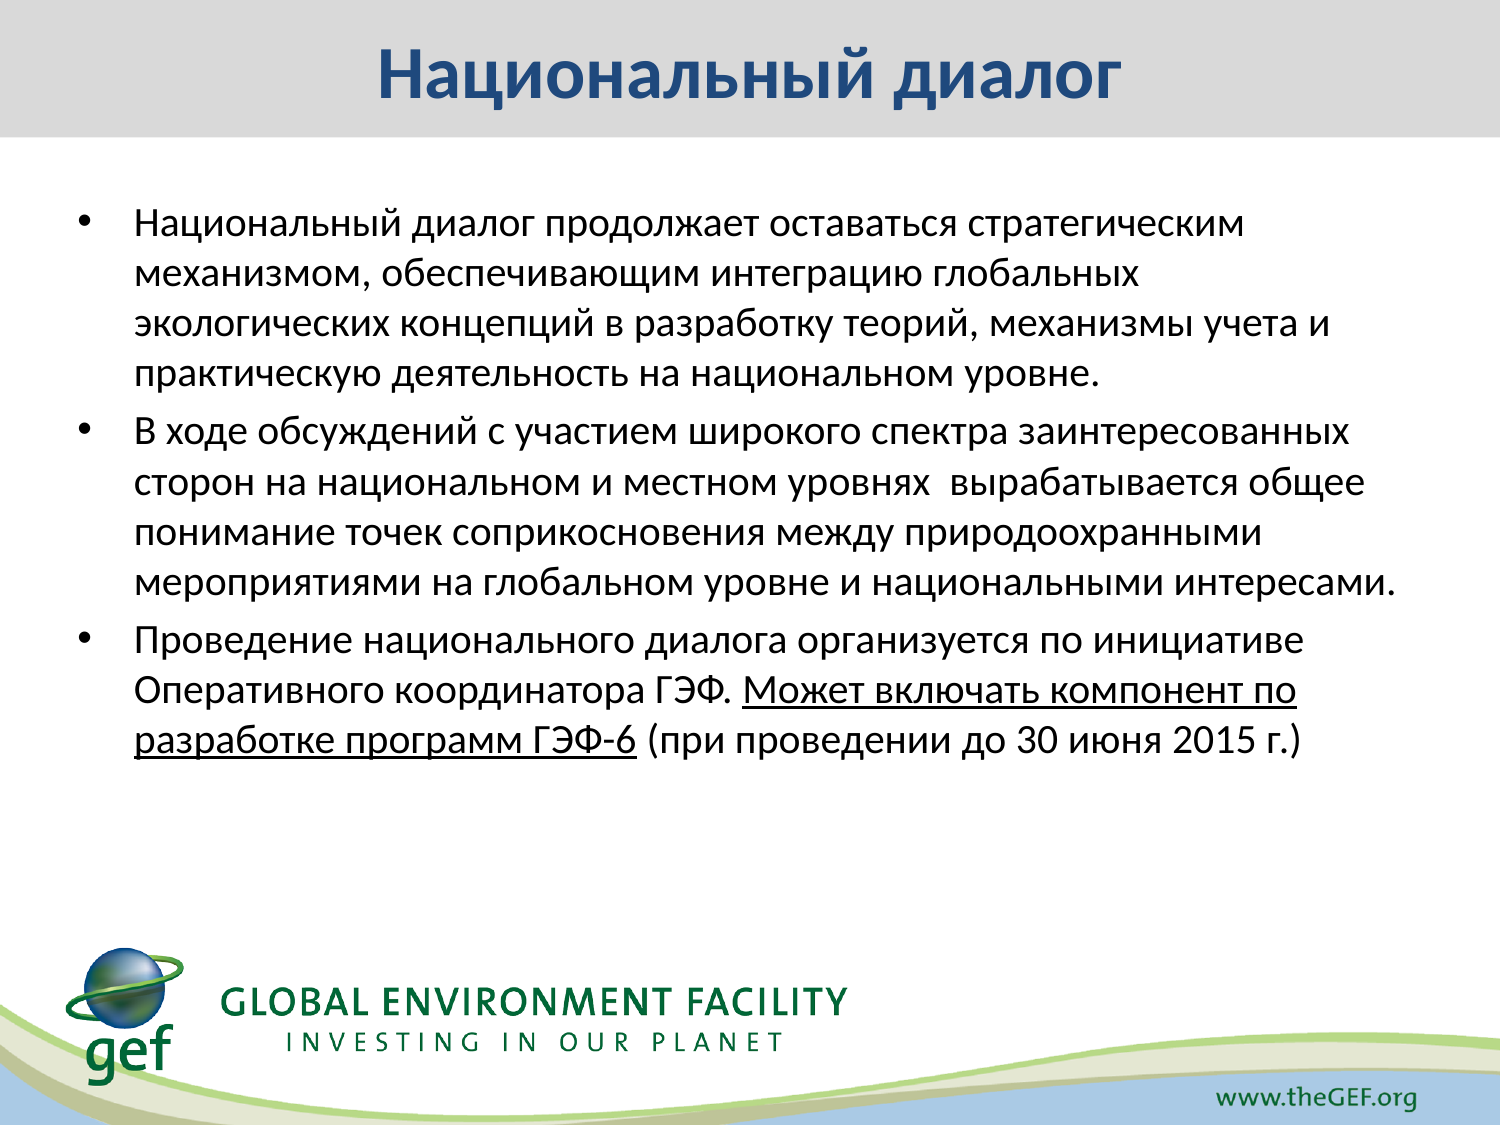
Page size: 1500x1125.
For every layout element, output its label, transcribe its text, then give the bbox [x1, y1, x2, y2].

title Национальный диалог [0, 0, 1500, 138]
picture [0, 920, 1500, 1125]
list Национальный диалог продолжает оставаться стратегическим механизмом, обеспечивающим интеграцию глобальных экологических концепций в разработку теорий, механизмы учета и практическую деятельность на национальном уровне. В ходе обсуждений с участием широкого спектра заинтересованных сторон на национальном и местном уровнях вырабатывается общее понимание точек соприкосновения между природоохранными мероприятиями на глобальном уровне и национальными интересами. Проведение национального диалога организуется по инициативе Оперативного координатора ГЭФ. Может включать компонент по разработке программ ГЭФ-6 (при проведении до 30 июня 2015 г.) [62, 187, 1413, 938]
